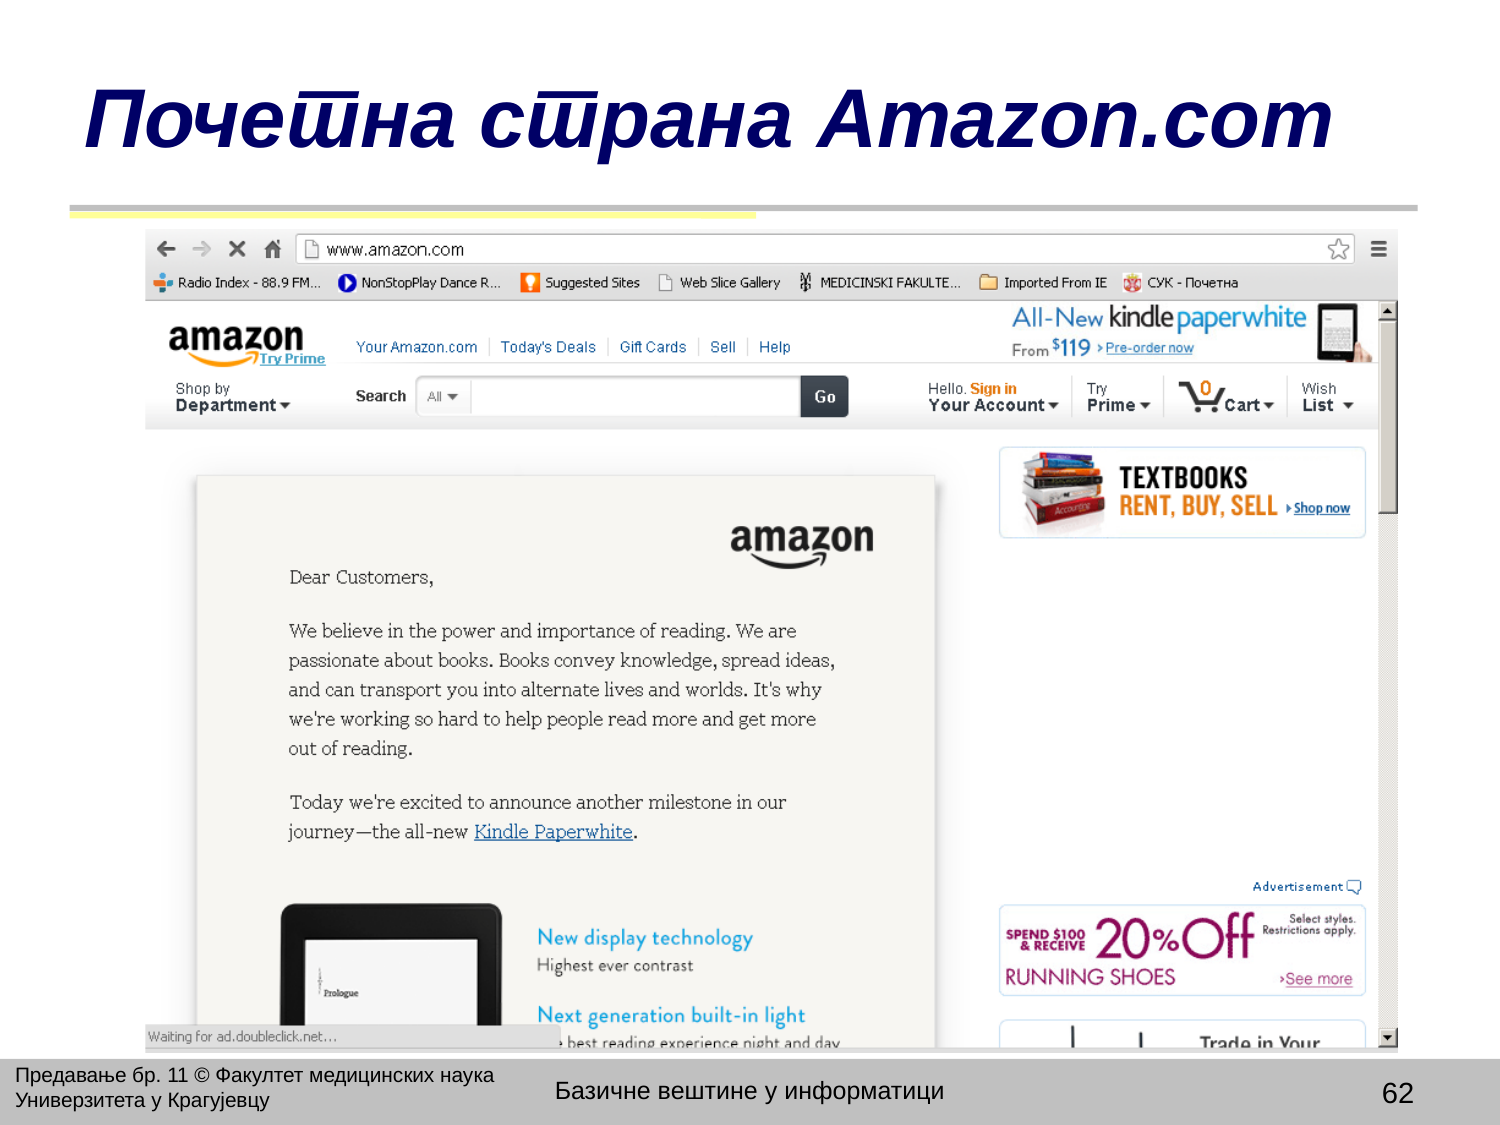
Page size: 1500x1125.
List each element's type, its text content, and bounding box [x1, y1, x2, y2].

slide_number 62 [1079, 1066, 1430, 1125]
slide_number Предавање бр. 11 © Факултет медицинских наука Универзитета у Крагујевцу [0, 1053, 621, 1108]
footer Базичне вештине у информатици [512, 1066, 988, 1125]
title Почетна страна Amazon.com [69, 19, 1426, 208]
picture [145, 228, 1399, 1054]
